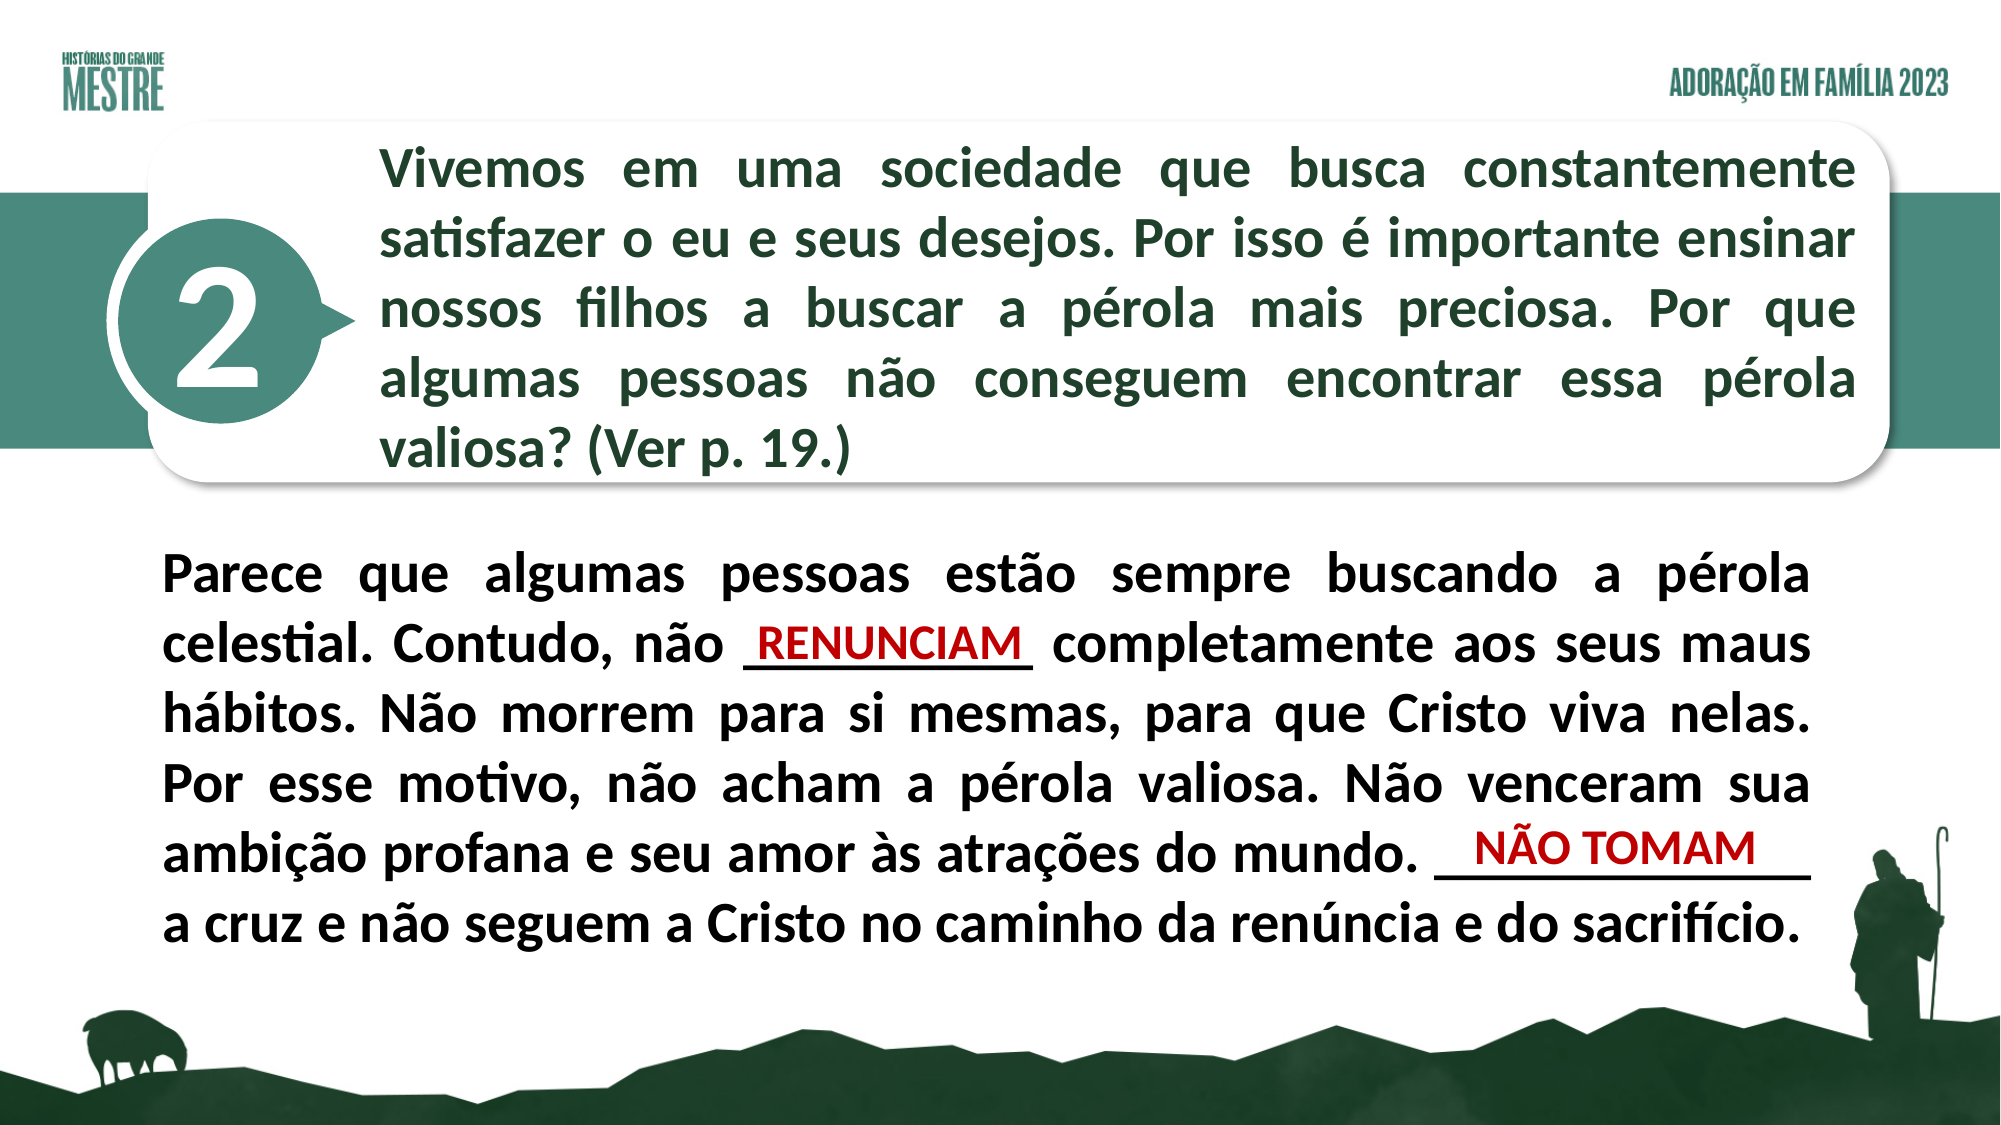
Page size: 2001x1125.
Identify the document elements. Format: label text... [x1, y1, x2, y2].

text_box RENUNCIAM [743, 602, 1080, 678]
text_box NÃO TOMAM [1459, 807, 1788, 882]
text_box Parece que algumas pessoas estão sempre buscando a pérola celestial. Contudo, não __________ completamente aos seus maus hábitos. Não morrem para si mesmas, para que Cristo viva nelas. Por esse motivo, não acham a pérola valiosa. Não venceram sua ambição profana e seu amor às atrações do mundo. _____________ a cruz e não seguem a Cristo no caminho da renúncia e do sacrifício. [147, 526, 1828, 961]
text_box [0, 121, 2000, 483]
picture [0, 0, 2001, 1125]
text_box Vivemos em uma sociedade que busca constantemente satisfazer o eu e seus desejos. Por isso é importante ensinar nossos filhos a buscar a pérola mais preciosa. Por que algumas pessoas não conseguem encontrar essa pérola valiosa? (Ver p. 19.) [364, 483, 1872, 487]
